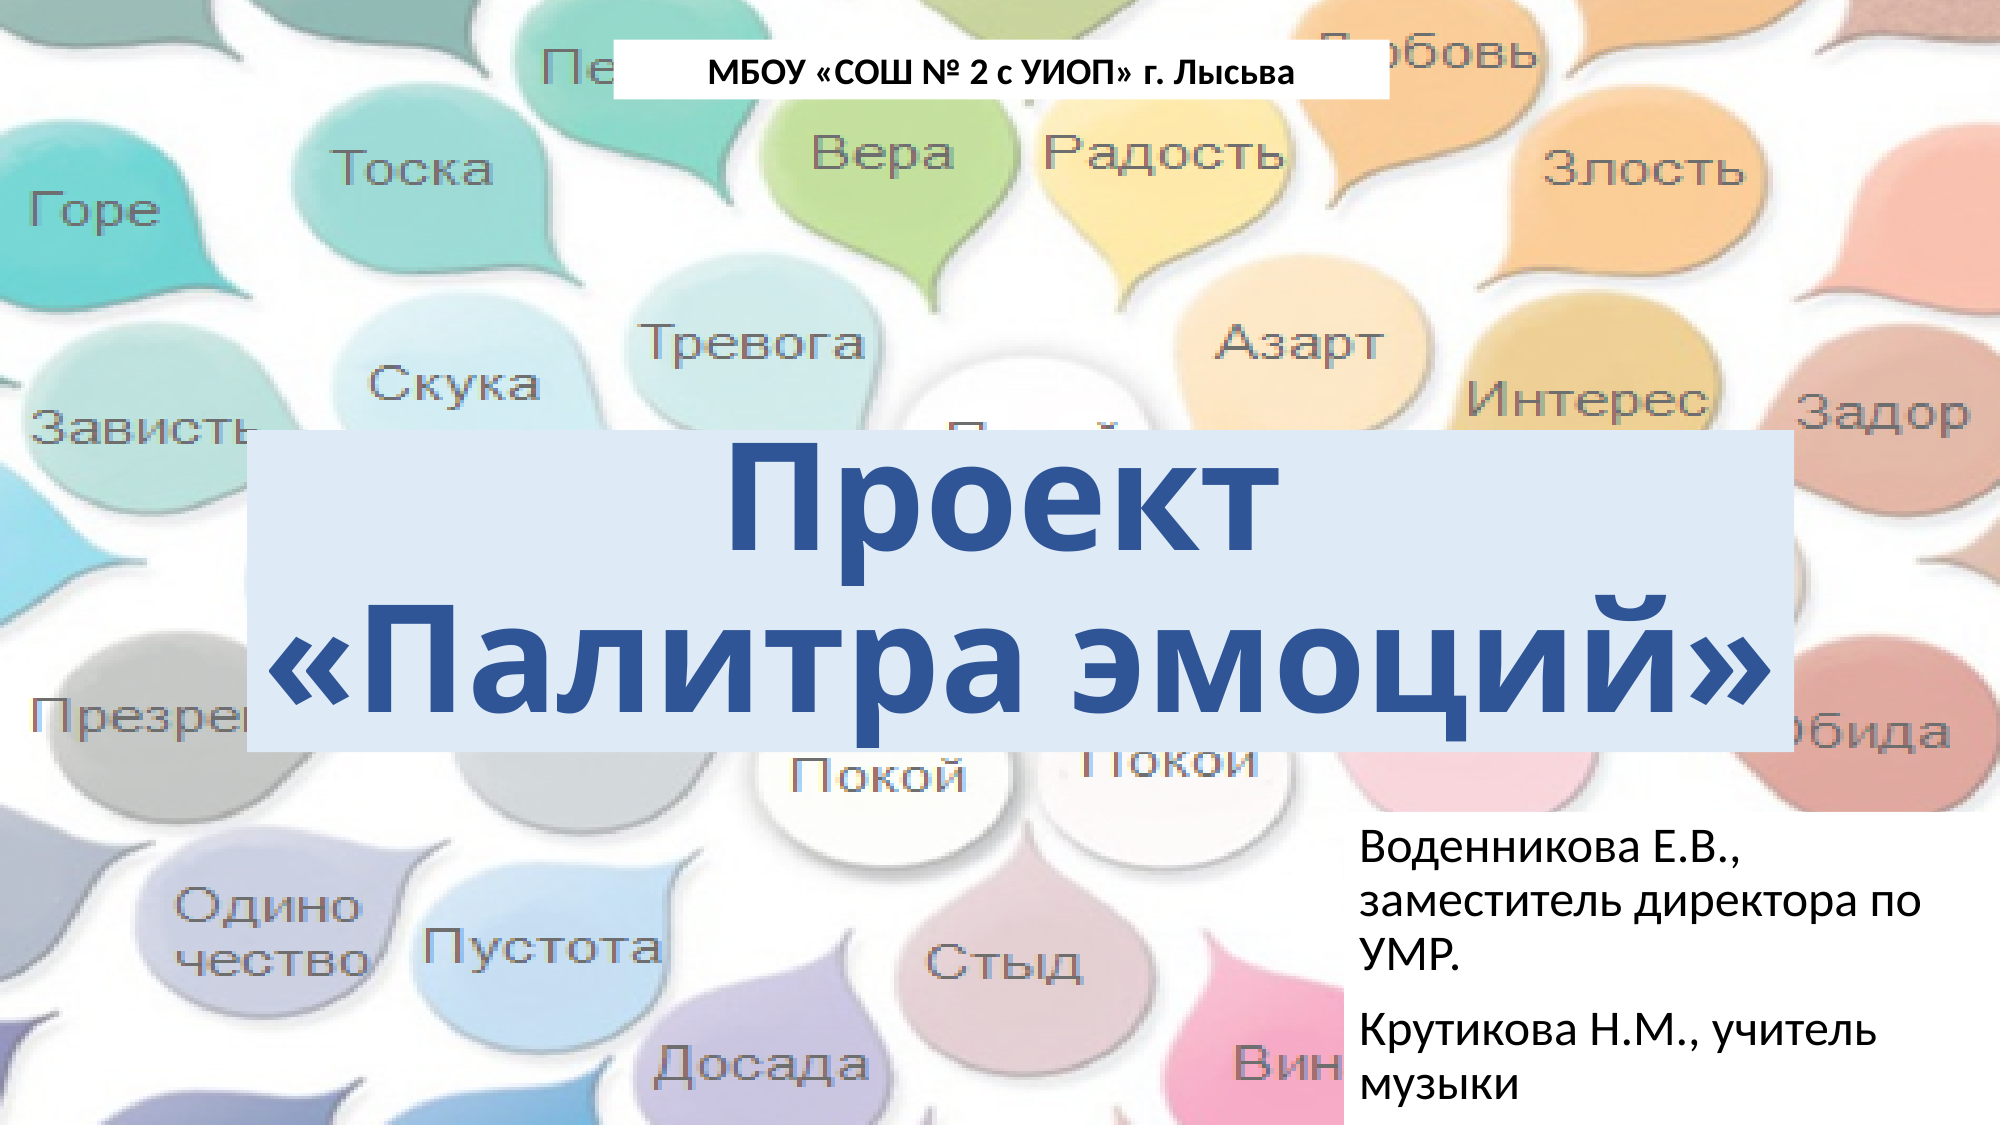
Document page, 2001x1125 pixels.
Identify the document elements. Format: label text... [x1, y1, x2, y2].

title Проект «Палитра эмоций» [247, 430, 1795, 753]
subtitle Воденникова Е.В., заместитель директора по УМР. Крутикова Н.М., учитель музыки [1344, 811, 2000, 1125]
text_box МБОУ «СОШ № 2 с УИОП» г. Лысьва [613, 39, 1390, 100]
